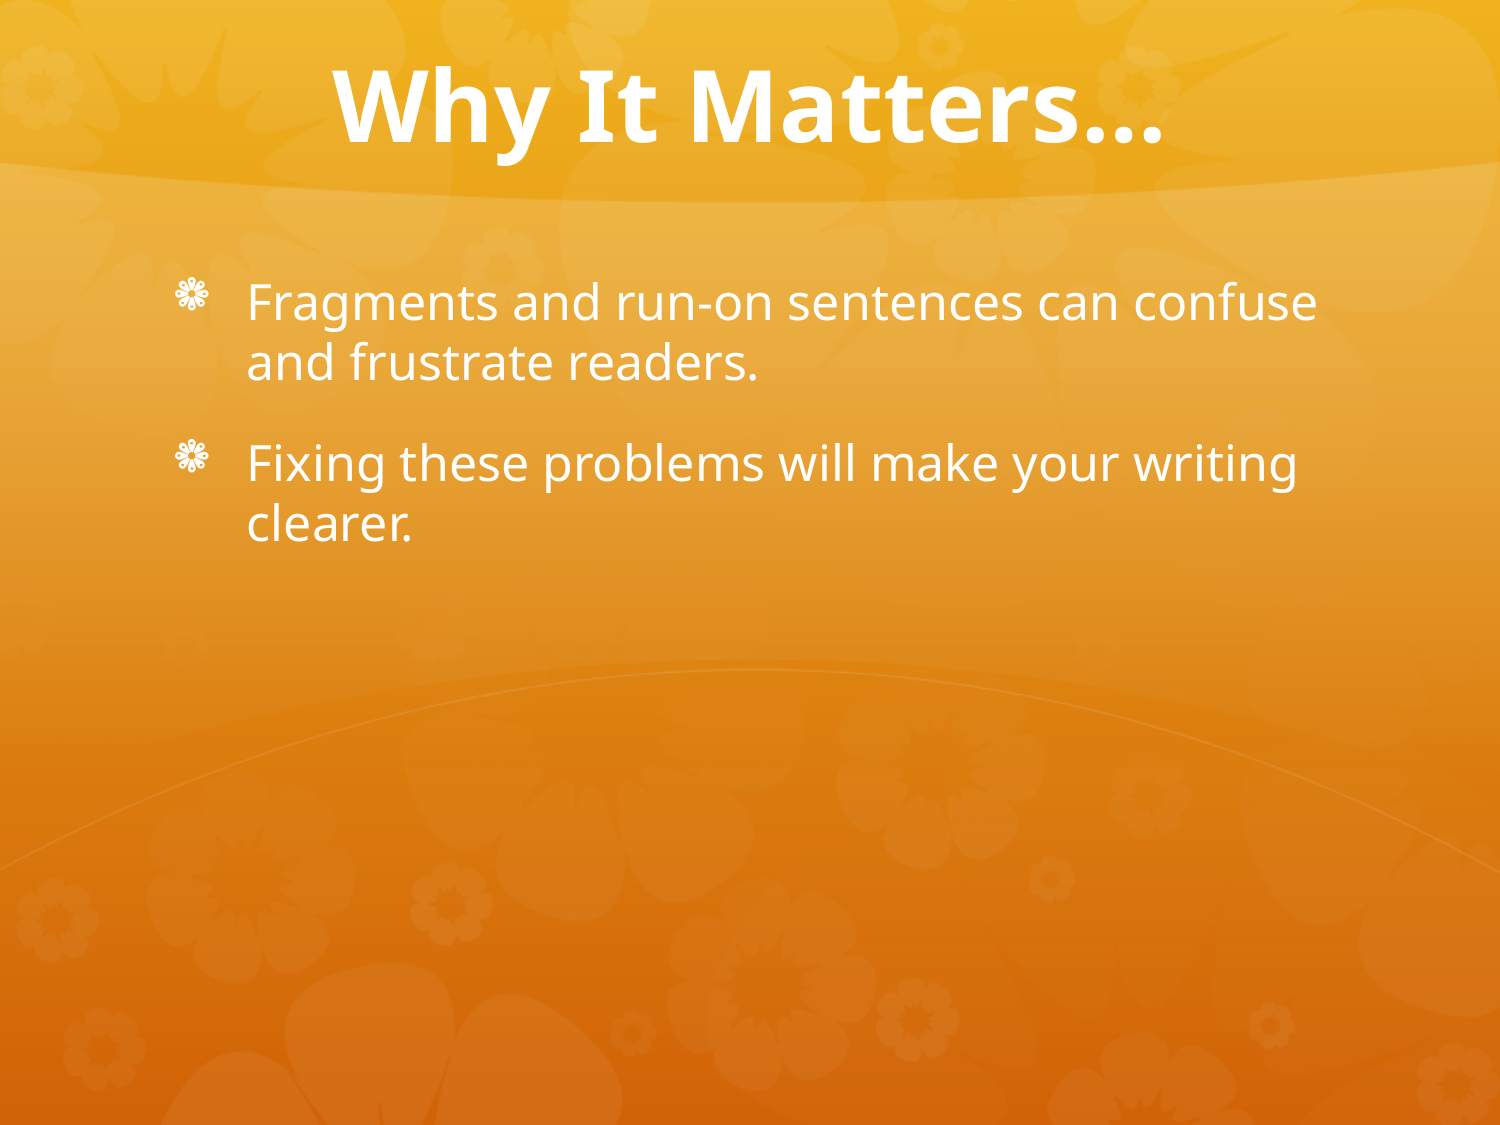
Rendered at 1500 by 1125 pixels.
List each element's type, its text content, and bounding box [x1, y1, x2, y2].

list Fragments and run-on sentences can confuse and frustrate readers. Fixing these problems will make your writing clearer. [156, 262, 1344, 967]
title Why It Matters… [127, 14, 1372, 203]
picture [0, 0, 1500, 1125]
